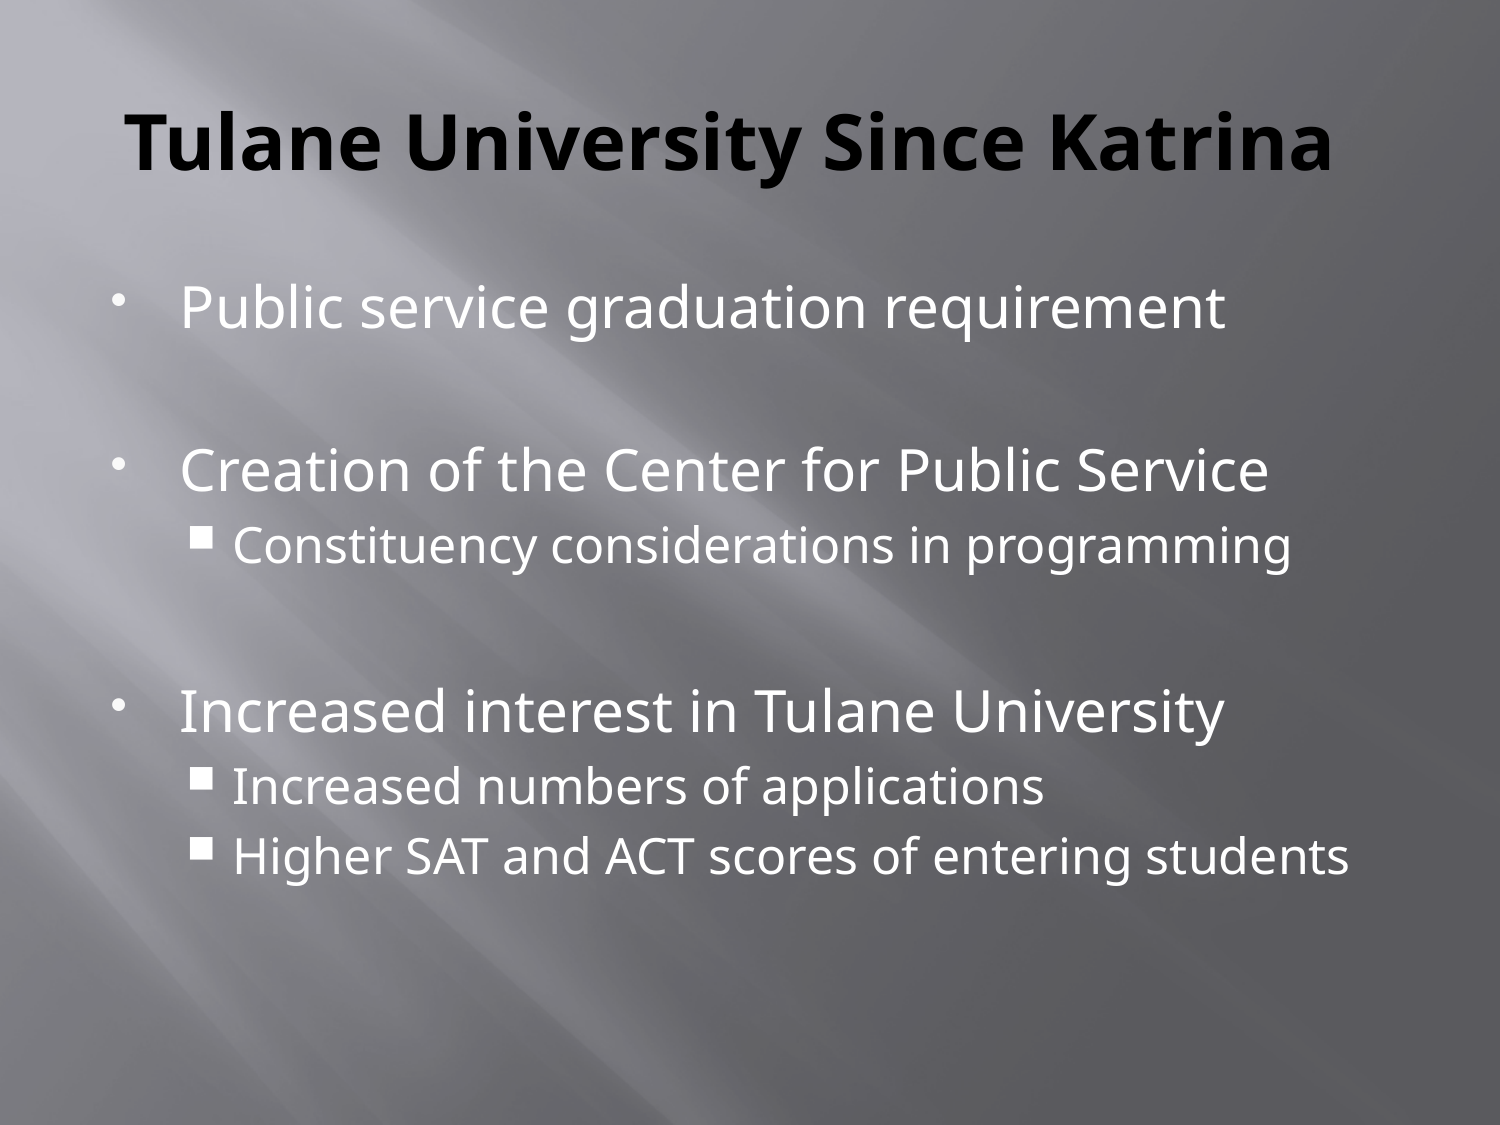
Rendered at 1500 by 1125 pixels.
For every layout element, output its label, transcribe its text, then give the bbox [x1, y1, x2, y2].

title Tulane University Since Katrina [75, 45, 1425, 233]
list Public service graduation requirement Creation of the Center for Public Service Constituency considerations in programming Increased interest in Tulane University Increased numbers of applications Higher SAT and ACT scores of entering students [75, 262, 1425, 1035]
